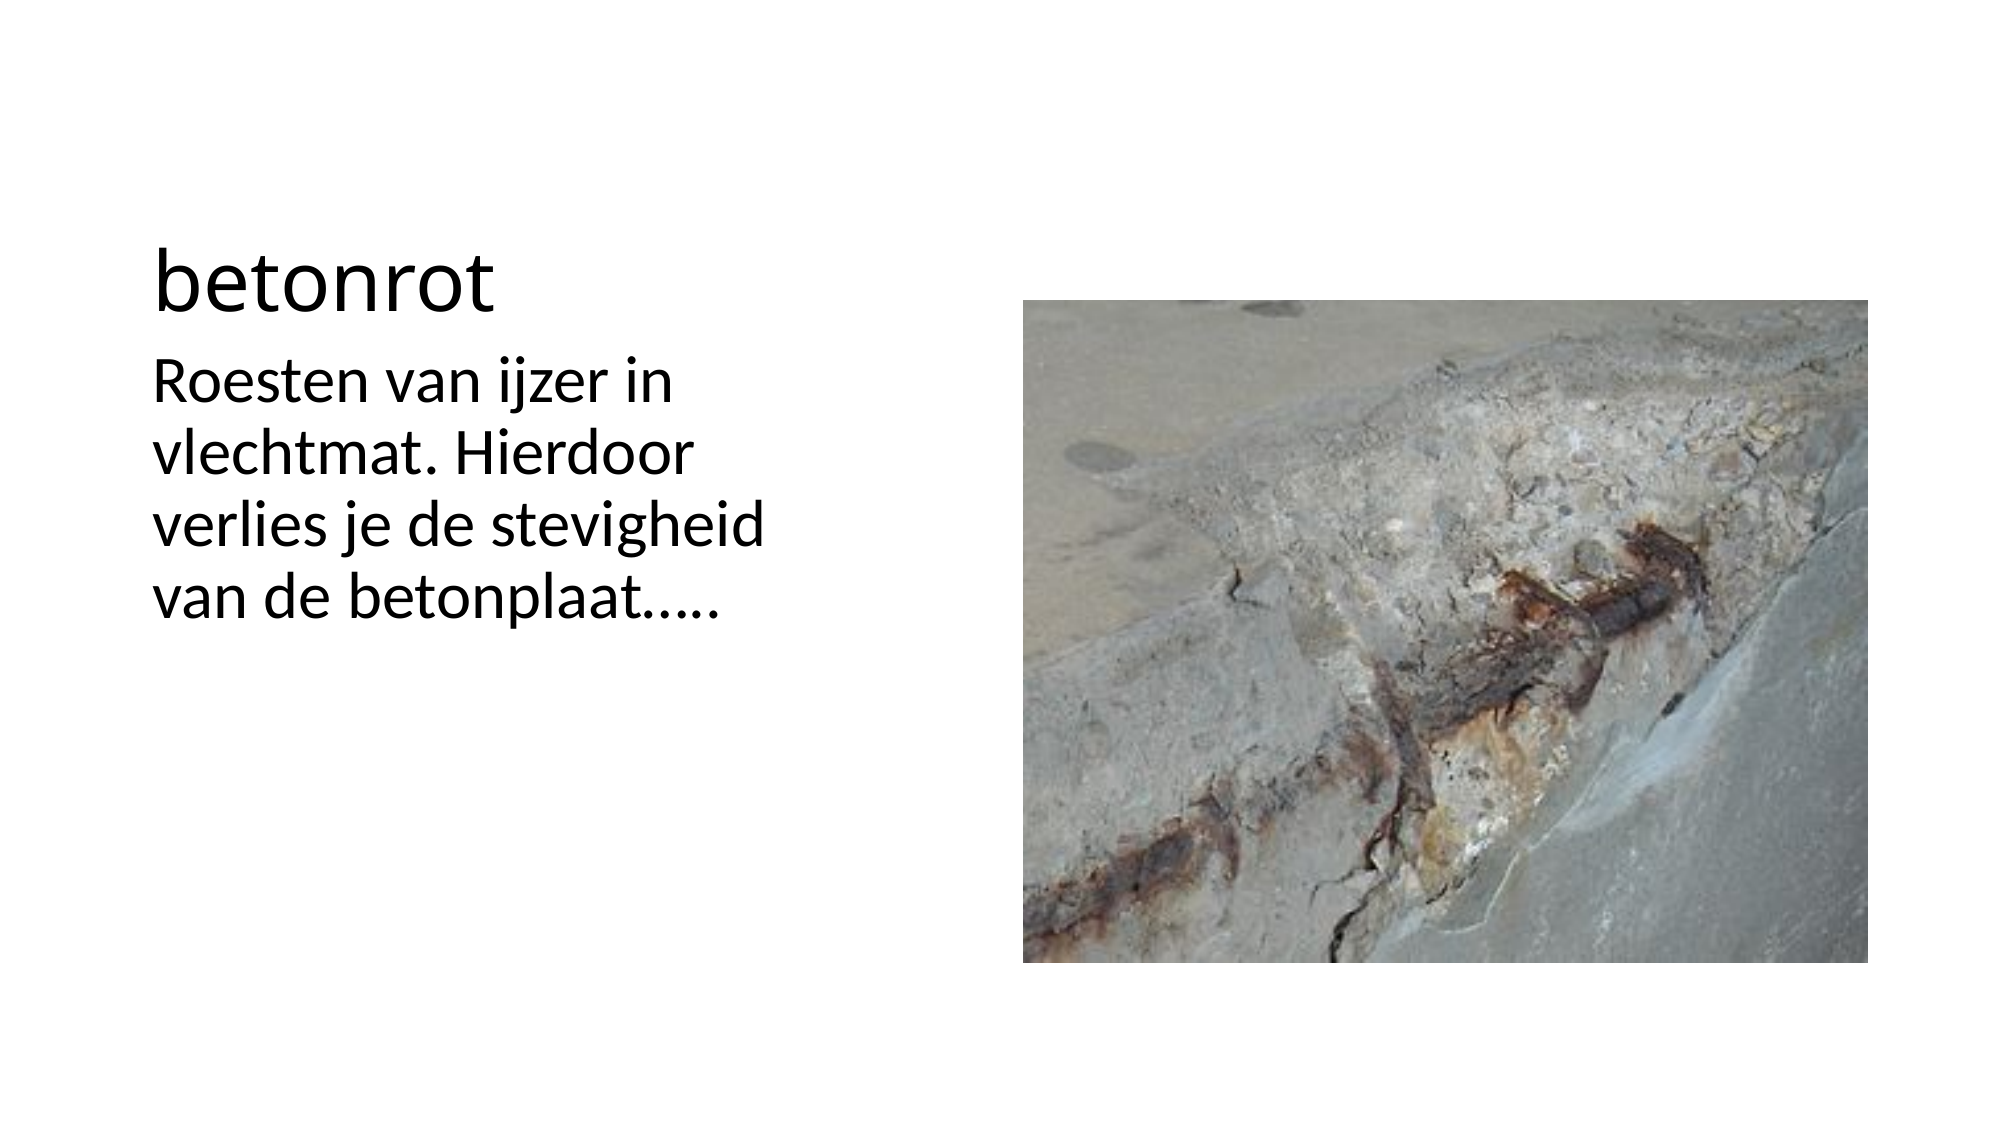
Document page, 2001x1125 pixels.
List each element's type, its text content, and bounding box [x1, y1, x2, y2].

list Roesten van ijzer in vlechtmat. Hierdoor verlies je de stevigheid van de betonplaat….. [137, 337, 783, 963]
title betonrot [137, 75, 783, 337]
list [1023, 300, 1868, 963]
